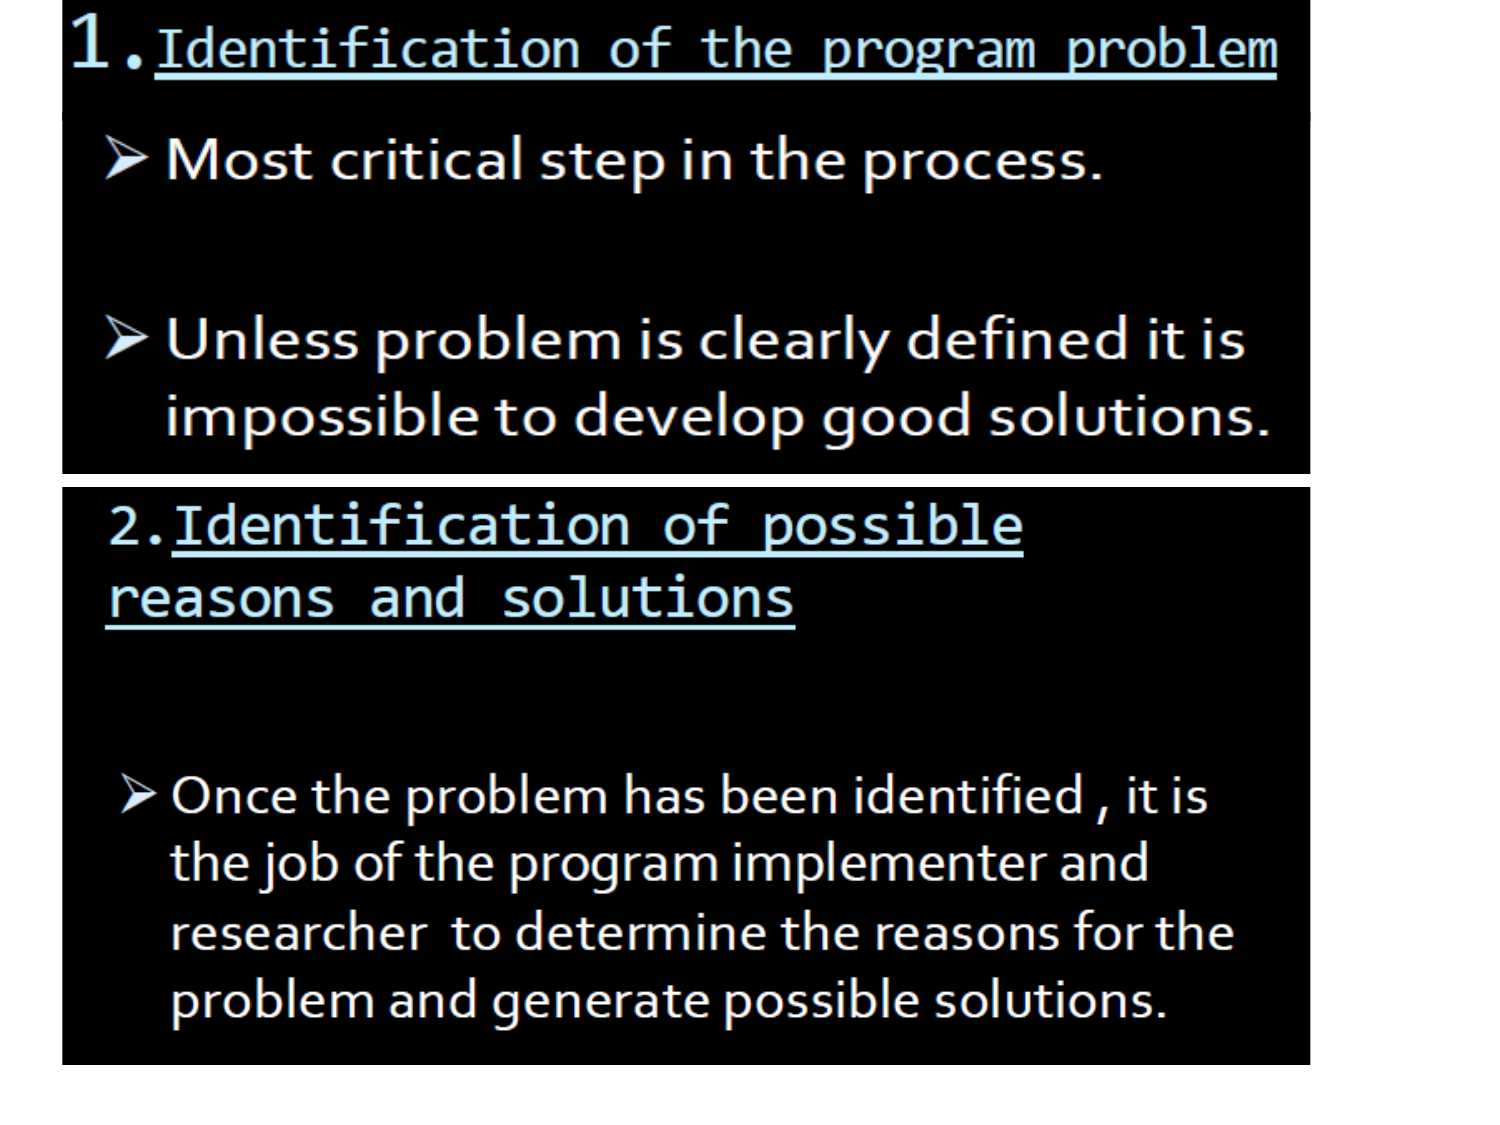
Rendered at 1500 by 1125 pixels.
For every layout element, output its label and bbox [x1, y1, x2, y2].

picture [62, 487, 1311, 1065]
picture [62, 0, 1311, 474]
